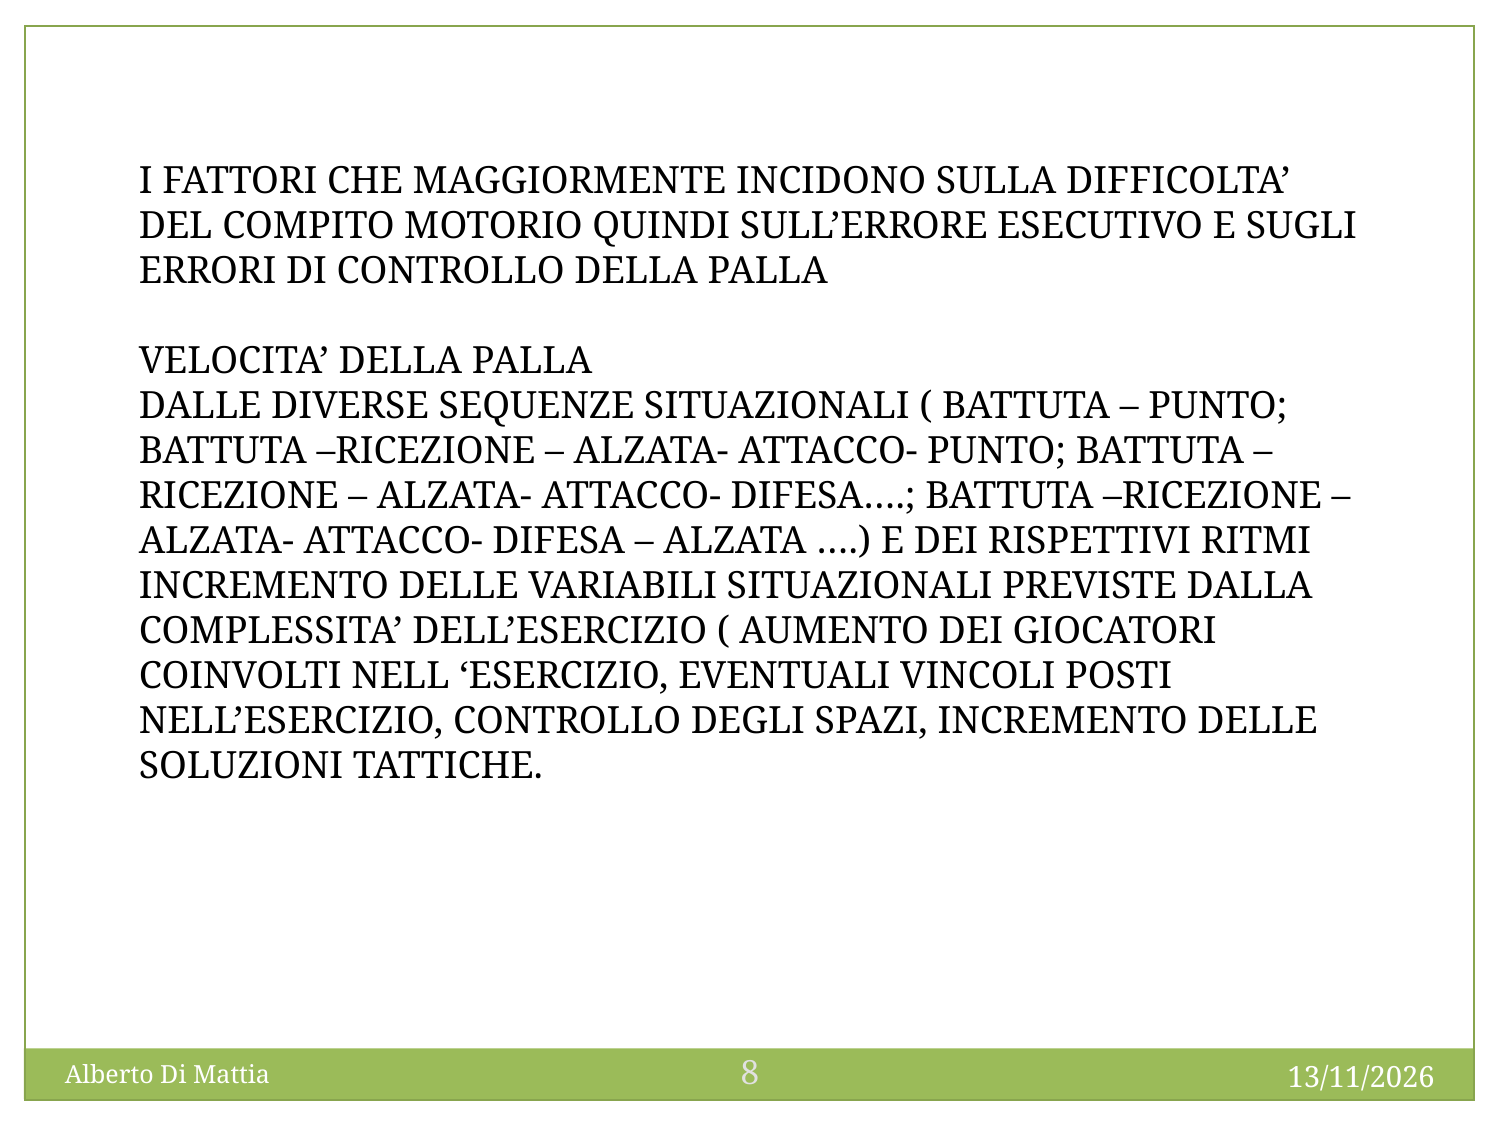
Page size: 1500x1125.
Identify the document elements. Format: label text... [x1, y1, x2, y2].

footer Alberto Di Mattia [50, 1051, 638, 1112]
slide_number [950, 1050, 1450, 1111]
slide_number 8 [699, 1037, 800, 1110]
text_box I FATTORI CHE MAGGIORMENTE INCIDONO SULLA DIFFICOLTA’ DEL COMPITO MOTORIO QUINDI SULL’ERRORE ESECUTIVO E SUGLI ERRORI DI CONTROLLO DELLA PALLA VELOCITA’ DELLA PALLA DALLE DIVERSE SEQUENZE SITUAZIONALI ( BATTUTA – PUNTO; BATTUTA –RICEZIONE – ALZATA- ATTACCO- PUNTO; BATTUTA –RICEZIONE – ALZATA- ATTACCO- DIFESA….; BATTUTA –RICEZIONE – ALZATA- ATTACCO- DIFESA – ALZATA ….) E DEI RISPETTIVI RITMI INCREMENTO DELLE VARIABILI SITUAZIONALI PREVISTE DALLA COMPLESSITA’ DELL’ESERCIZIO ( AUMENTO DEI GIOCATORI COINVOLTI NELL ‘ESERCIZIO, EVENTUALI VINCOLI POSTI NELL’ESERCIZIO, CONTROLLO DEGLI SPAZI, INCREMENTO DELLE SOLUZIONI TATTICHE. [123, 148, 1376, 884]
